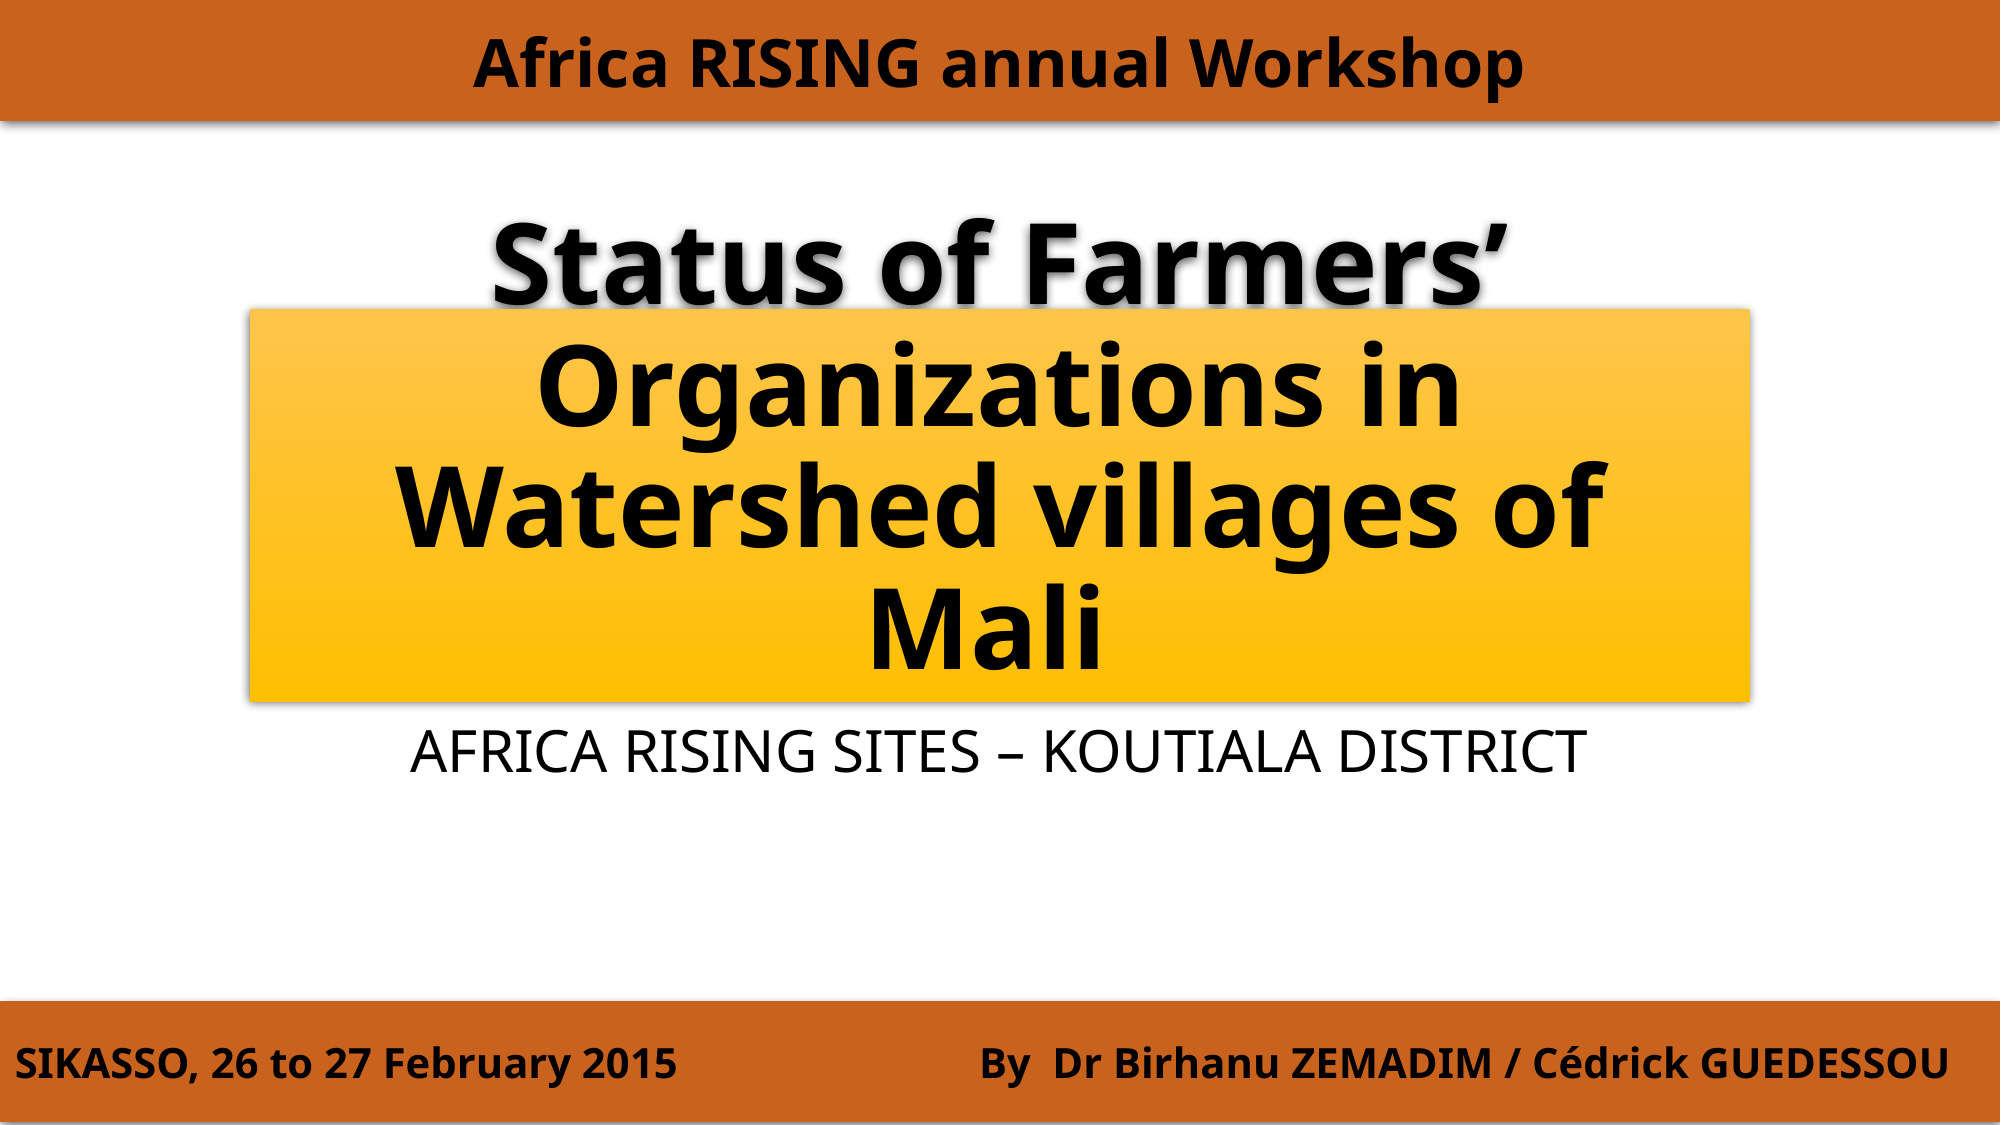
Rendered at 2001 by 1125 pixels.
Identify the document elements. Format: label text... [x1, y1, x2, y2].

text_box SIKASSO, 26 to 27 February 2015 By Dr Birhanu ZEMADIM / Cédrick GUEDESSOU [0, 1001, 2000, 1122]
subtitle AFRICA RISING SITES – KOUTIALA DISTRICT [249, 714, 1750, 813]
text_box Africa RISING annual Workshop [0, 0, 2000, 121]
title Status of Farmers’ Organizations in Watershed villages of Mali [249, 309, 1750, 702]
